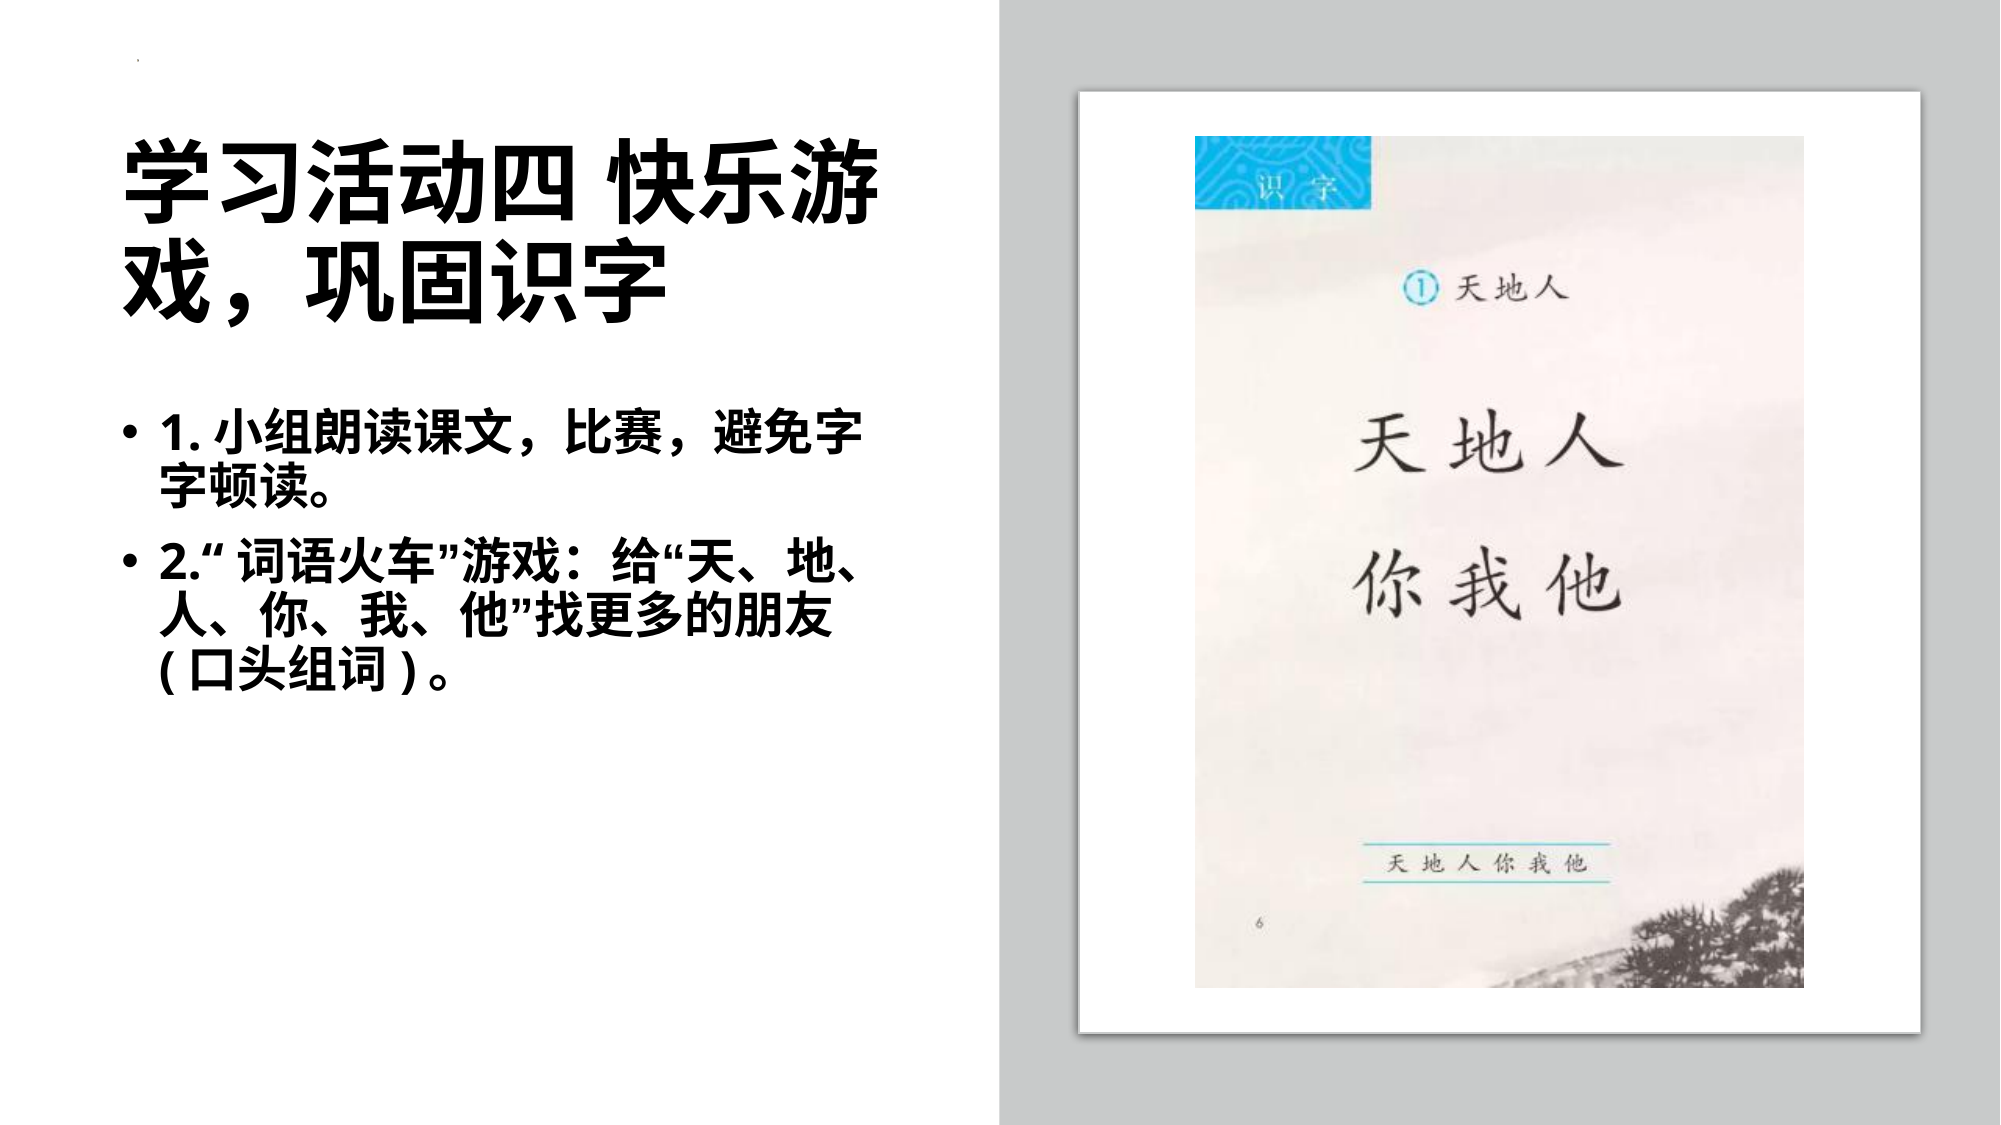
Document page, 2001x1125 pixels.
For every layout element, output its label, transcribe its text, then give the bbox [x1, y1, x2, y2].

picture [1195, 136, 1804, 988]
picture [1195, 136, 1219, 164]
list 1.小组朗读课文，比赛，避免字字顿读。 2.“词语火车”游戏：给“天、地、人、你、我、他”找更多的朋友(口头组词)。 [106, 399, 918, 1021]
text_box [1078, 90, 1922, 1034]
text_box [998, 0, 2000, 1125]
title 学习活动四 快乐游戏，巩固识字 [106, 103, 918, 370]
